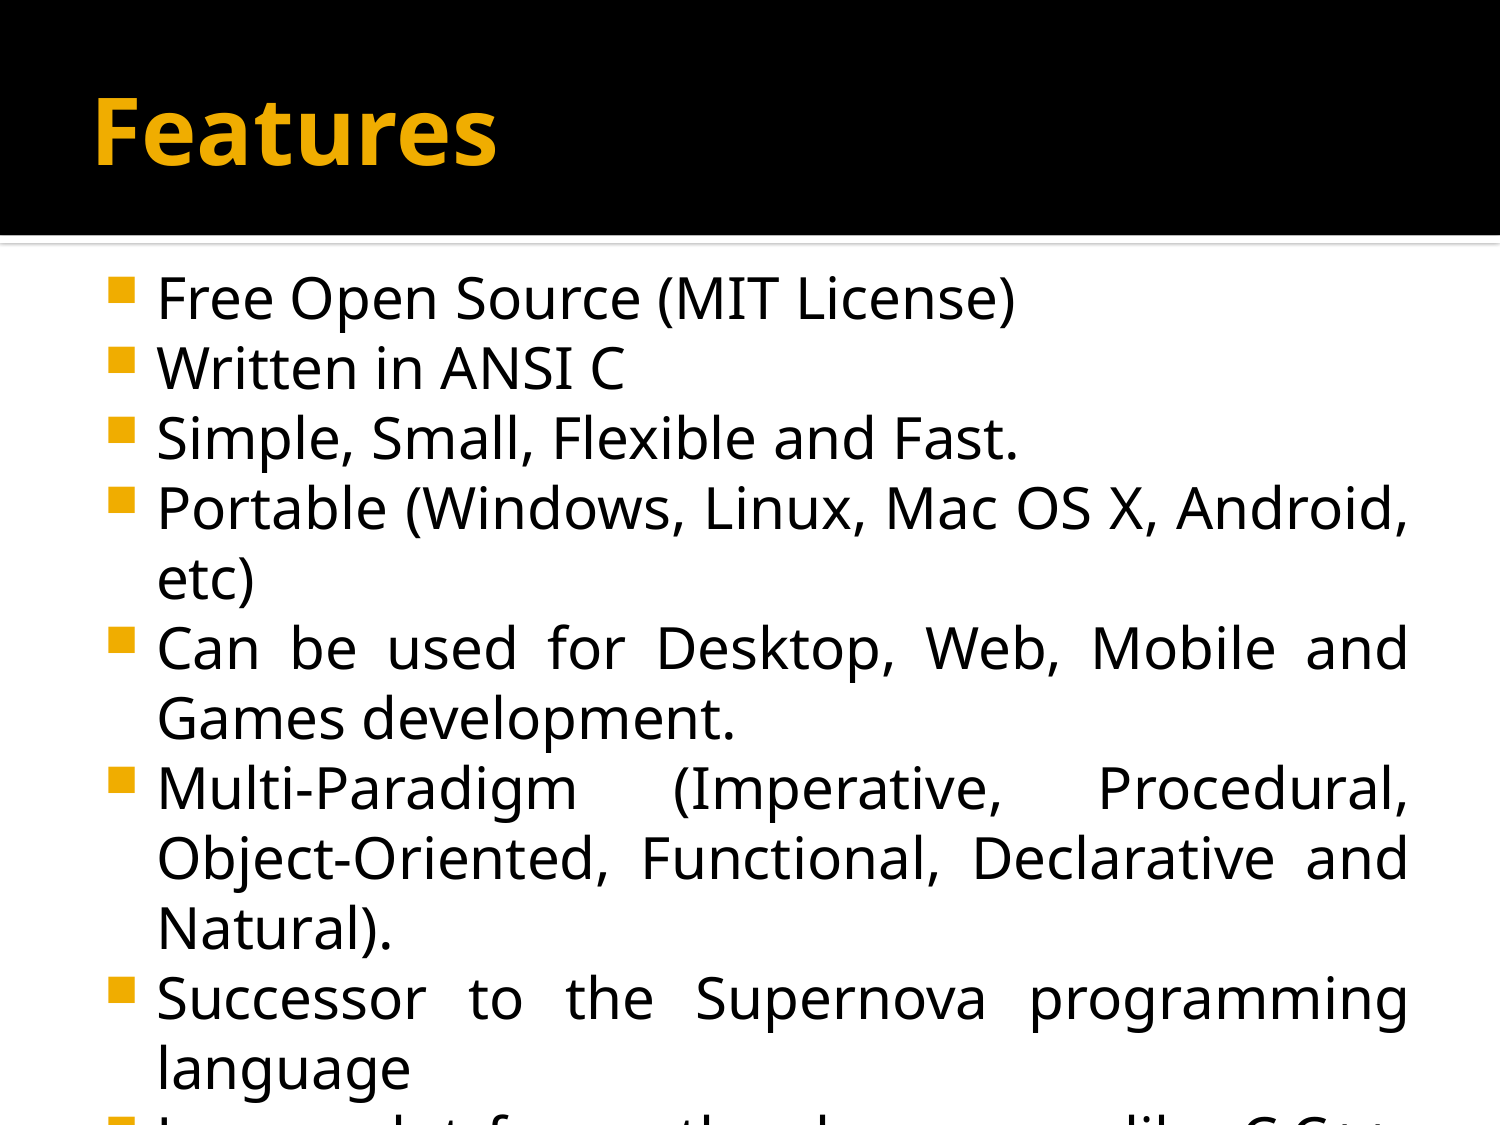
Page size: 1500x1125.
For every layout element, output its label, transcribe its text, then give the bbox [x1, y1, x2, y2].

list Free Open Source (MIT License) Written in ANSI C Simple, Small, Flexible and Fast. Portable (Windows, Linux, Mac OS X, Android, etc) Can be used for Desktop, Web, Mobile and Games development. Multi-Paradigm (Imperative, Procedural, Object-Oriented, Functional, Declarative and Natural). Successor to the Supernova programming language Learn a lot from other languages like C,C++, Java, C#, Lisp, Smalltalk, Lua, PHP, Python, Ruby, Harbour, Visual FoxPro, QML and REBOL. [75, 246, 1425, 1088]
title Features [75, 25, 1425, 231]
